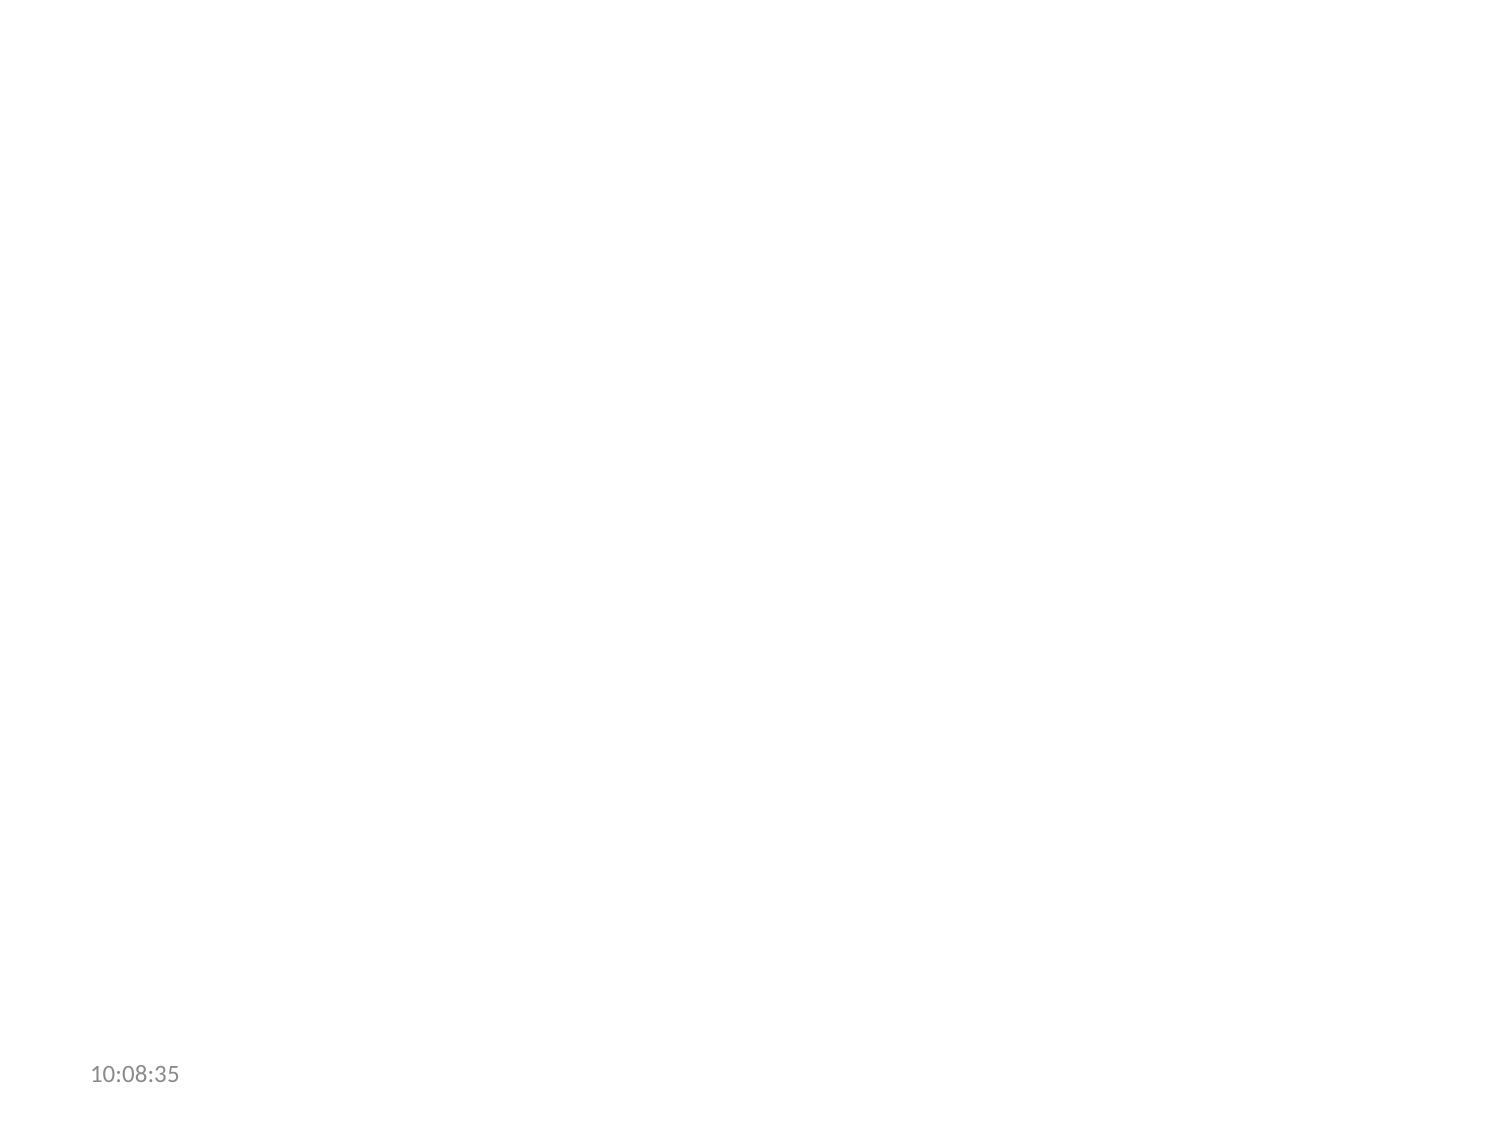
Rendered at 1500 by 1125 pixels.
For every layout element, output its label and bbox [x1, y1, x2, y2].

slide_number [75, 1042, 425, 1103]
